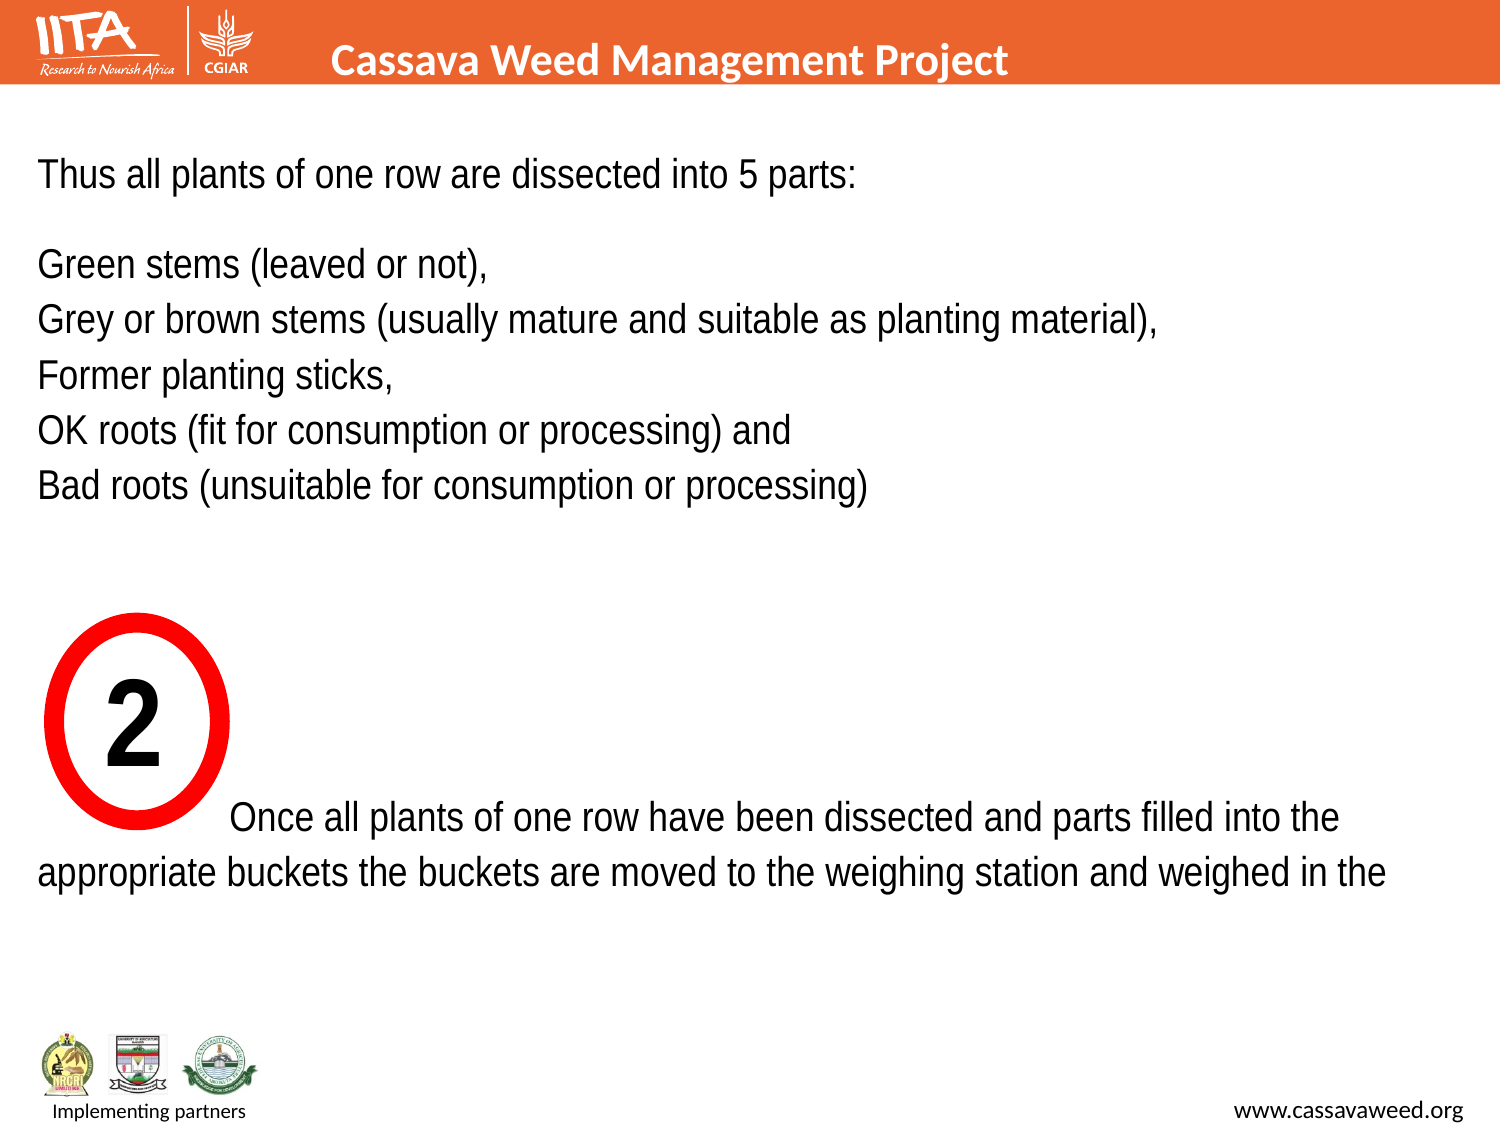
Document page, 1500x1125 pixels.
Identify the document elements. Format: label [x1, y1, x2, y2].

picture [37, 1031, 284, 1106]
picture [36, 149, 1463, 938]
